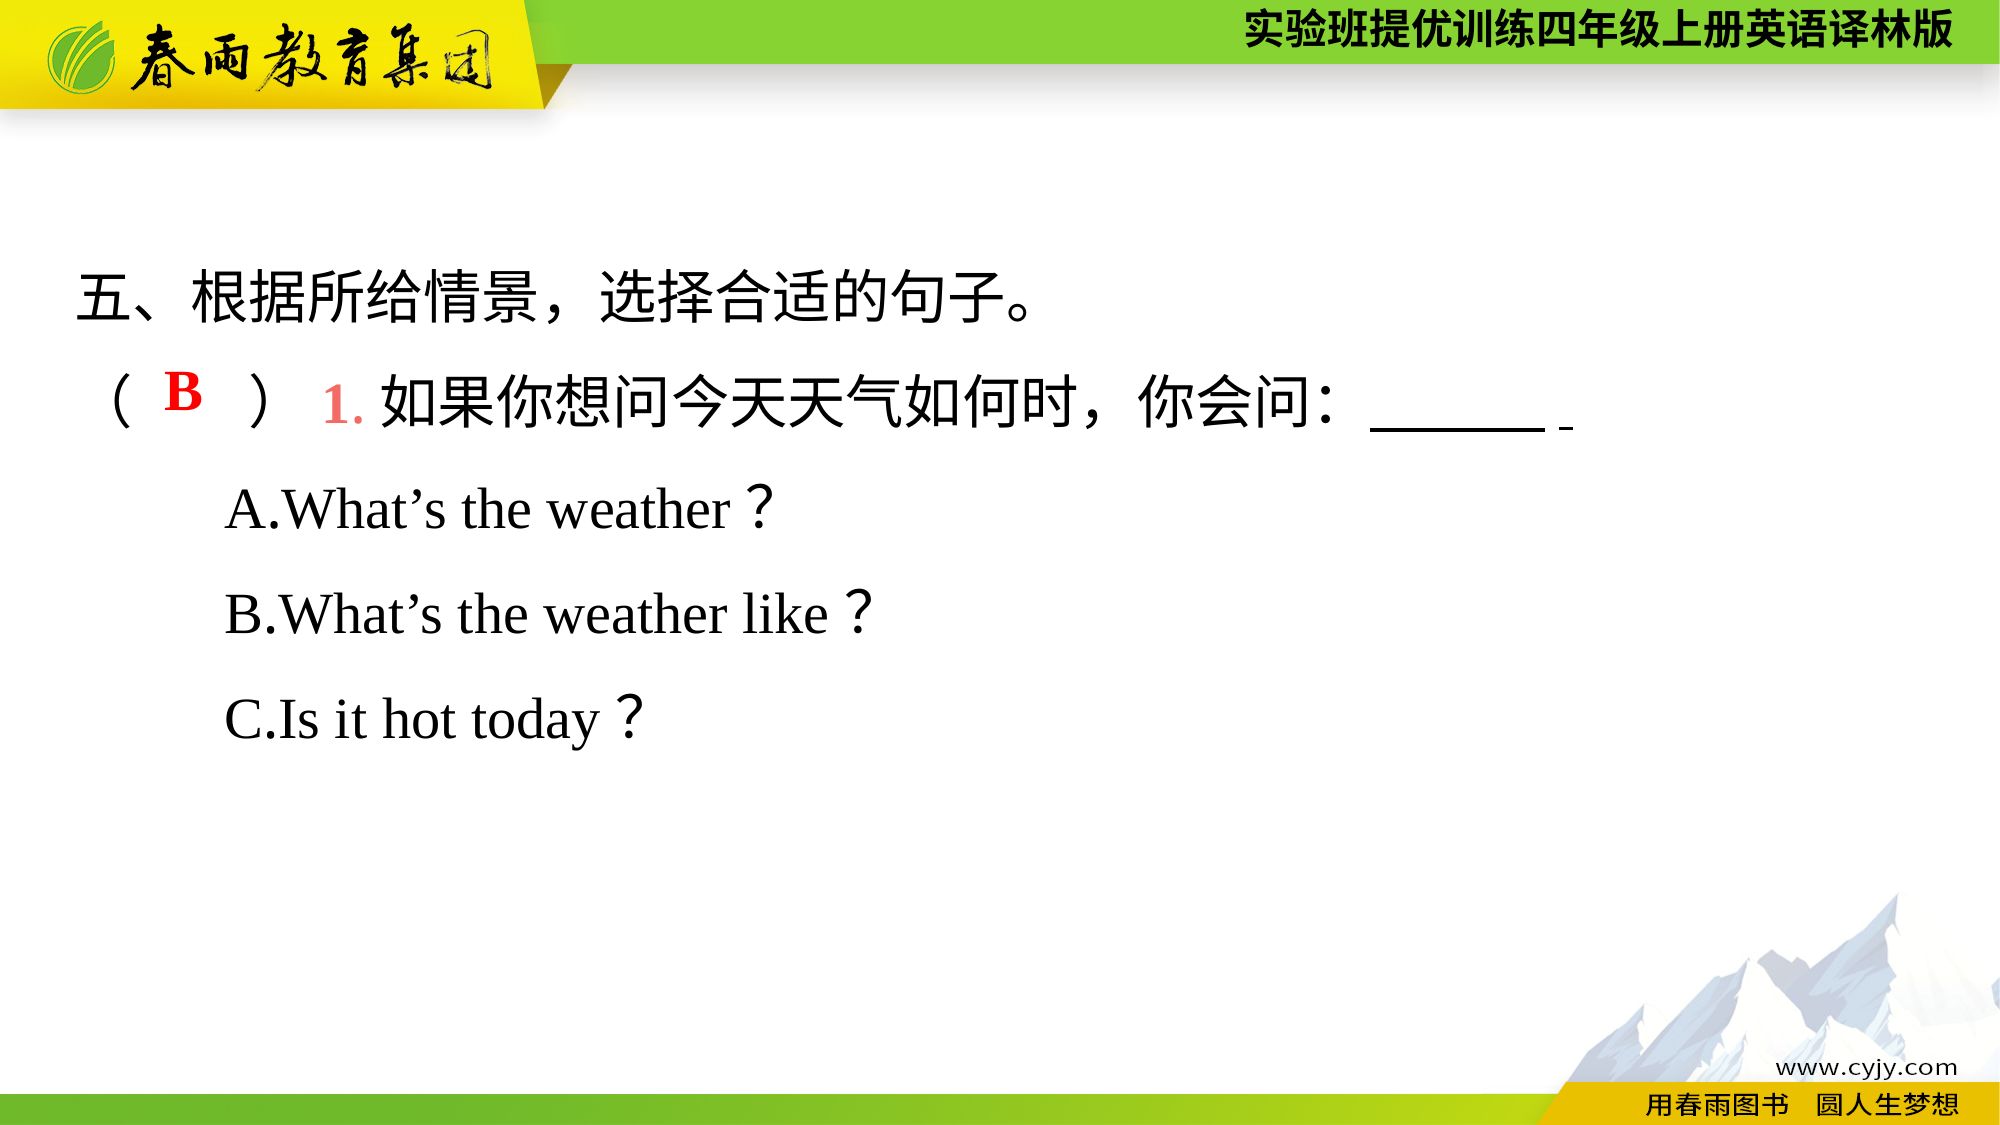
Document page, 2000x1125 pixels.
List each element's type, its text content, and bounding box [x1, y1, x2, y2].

picture [0, 0, 2000, 1125]
text_box B [149, 345, 219, 430]
list 五、根据所给情景，选择合适的句子。 （ ）1.如果你想问今天天气如何时，你会问： . A.What’s the weather？ B.What’s the weather like？ C.Is it hot today？ [59, 218, 1944, 764]
